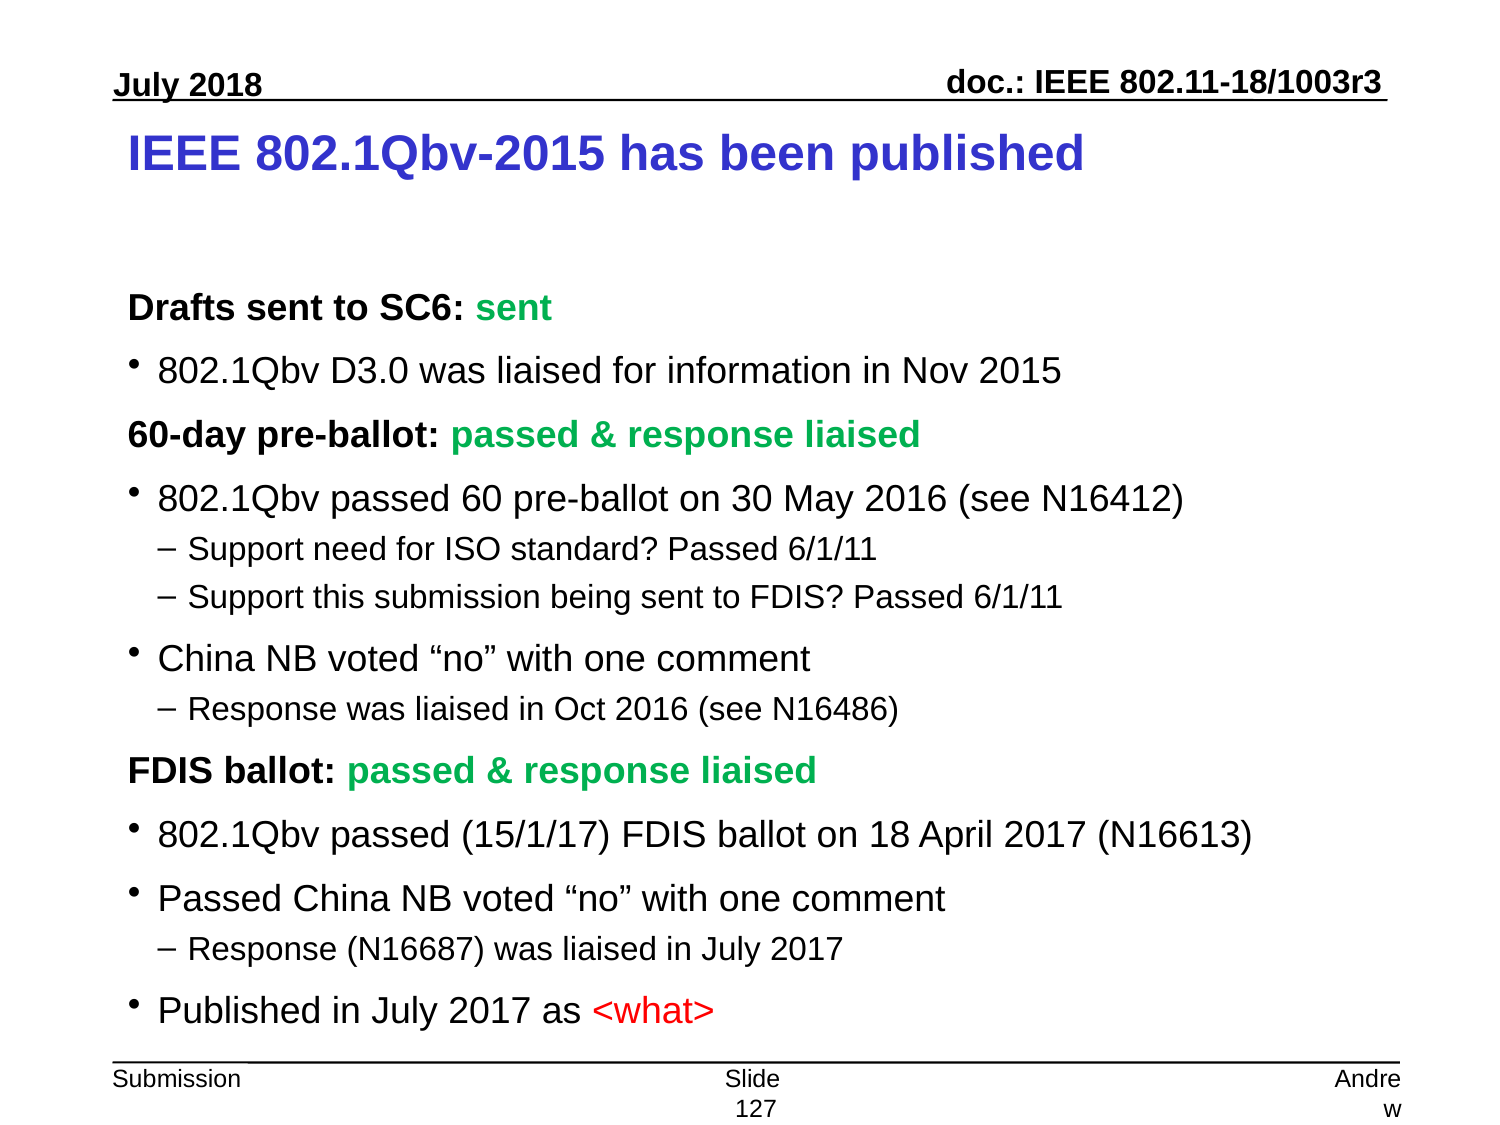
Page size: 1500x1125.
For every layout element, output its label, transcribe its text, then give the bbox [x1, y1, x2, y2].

title IEEE 802.1Qbv-2015 has been published [112, 112, 1388, 275]
footer Andrew Myles, Cisco [1320, 1061, 1402, 1093]
list Drafts sent to SC6: sent 802.1Qbv D3.0 was liaised for information in Nov 2015 60-day pre-ballot: passed & response liaised 802.1Qbv passed 60 pre-ballot on 30 May 2016 (see N16412) Support need for ISO standard? Passed 6/1/11 Support this submission being sent to FDIS? Passed 6/1/11 China NB voted “no” with one comment Response was liaised in Oct 2016 (see N16486) FDIS ballot: passed & response liaised 802.1Qbv passed (15/1/17) FDIS ballot on 18 April 2017 (N16613) Passed China NB voted “no” with one comment Response (N16687) was liaised in July 2017 Published in July 2017 as <what> [112, 275, 1388, 950]
slide_number Slide 127 [709, 1061, 803, 1093]
